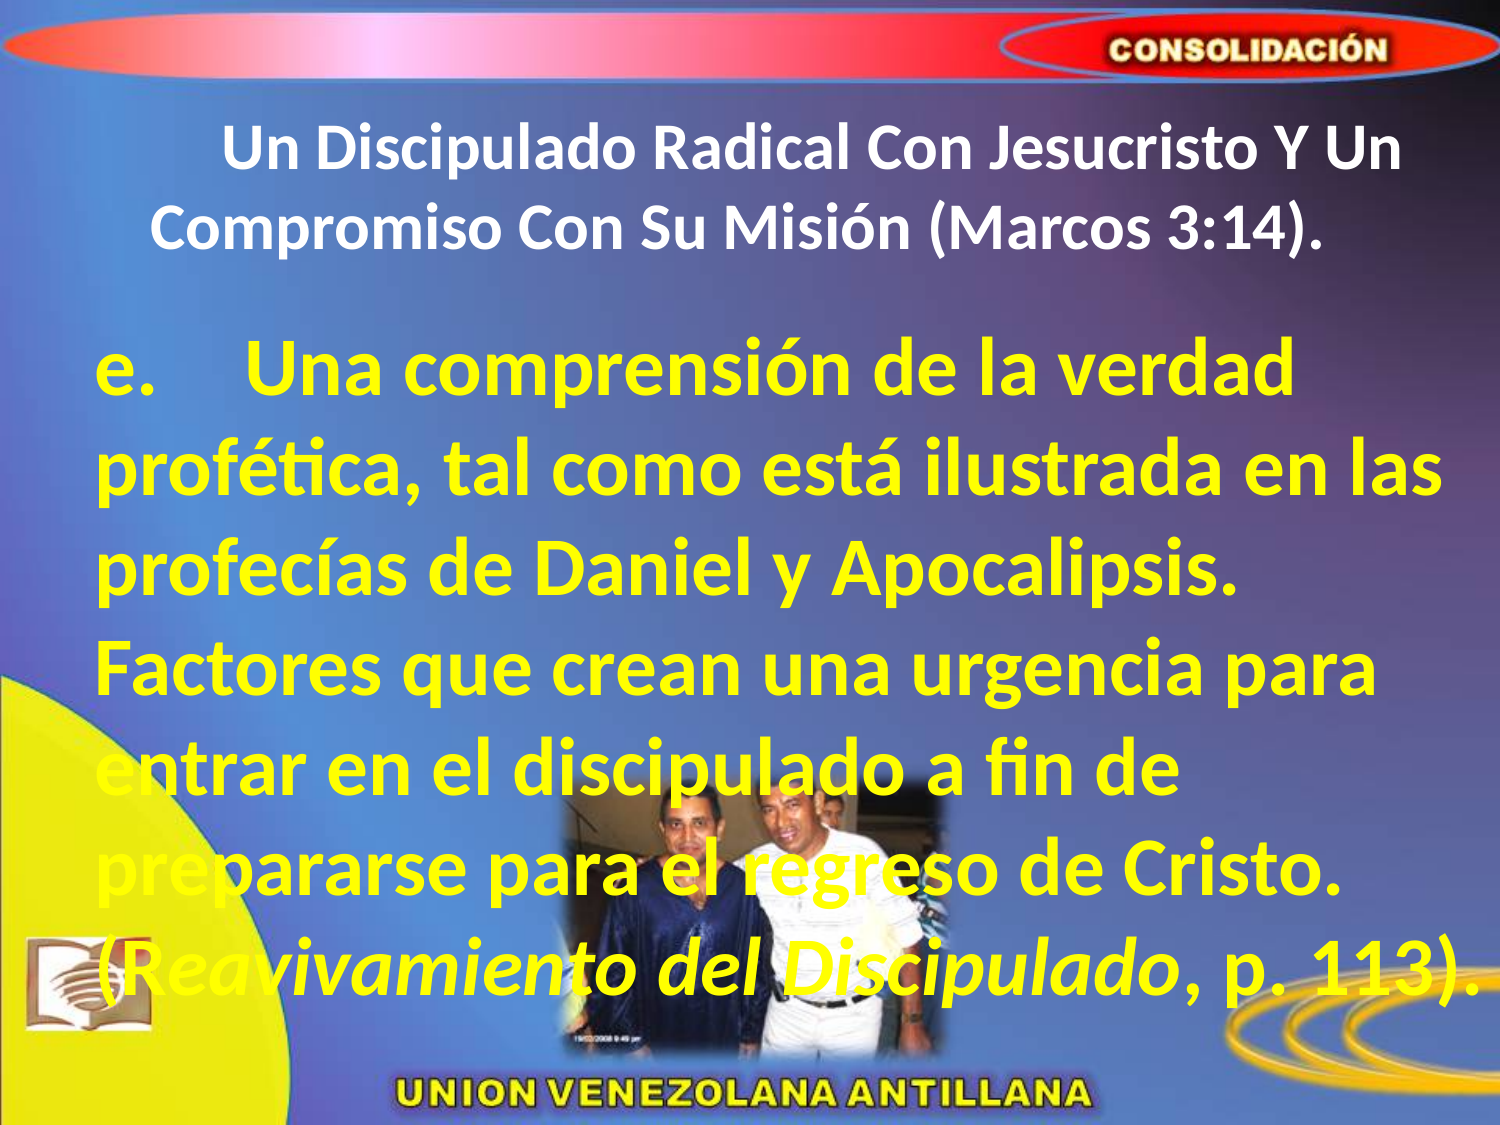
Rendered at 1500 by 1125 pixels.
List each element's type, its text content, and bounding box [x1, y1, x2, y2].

title Un Discipulado Radical Con Jesucristo Y Un Compromiso Con Su Misión (Marcos 3:14). [11, 128, 1465, 317]
picture [0, 0, 1500, 1125]
list e. Una comprensión de la verdad profética, tal como está ilustrada en las profecías de Daniel y Apocalipsis. Factores que crean una urgencia para entrar en el discipulado a fin de prepararse para el regreso de Cristo. (Reavivamiento del Discipulado, p. 113). [23, 304, 1500, 1048]
